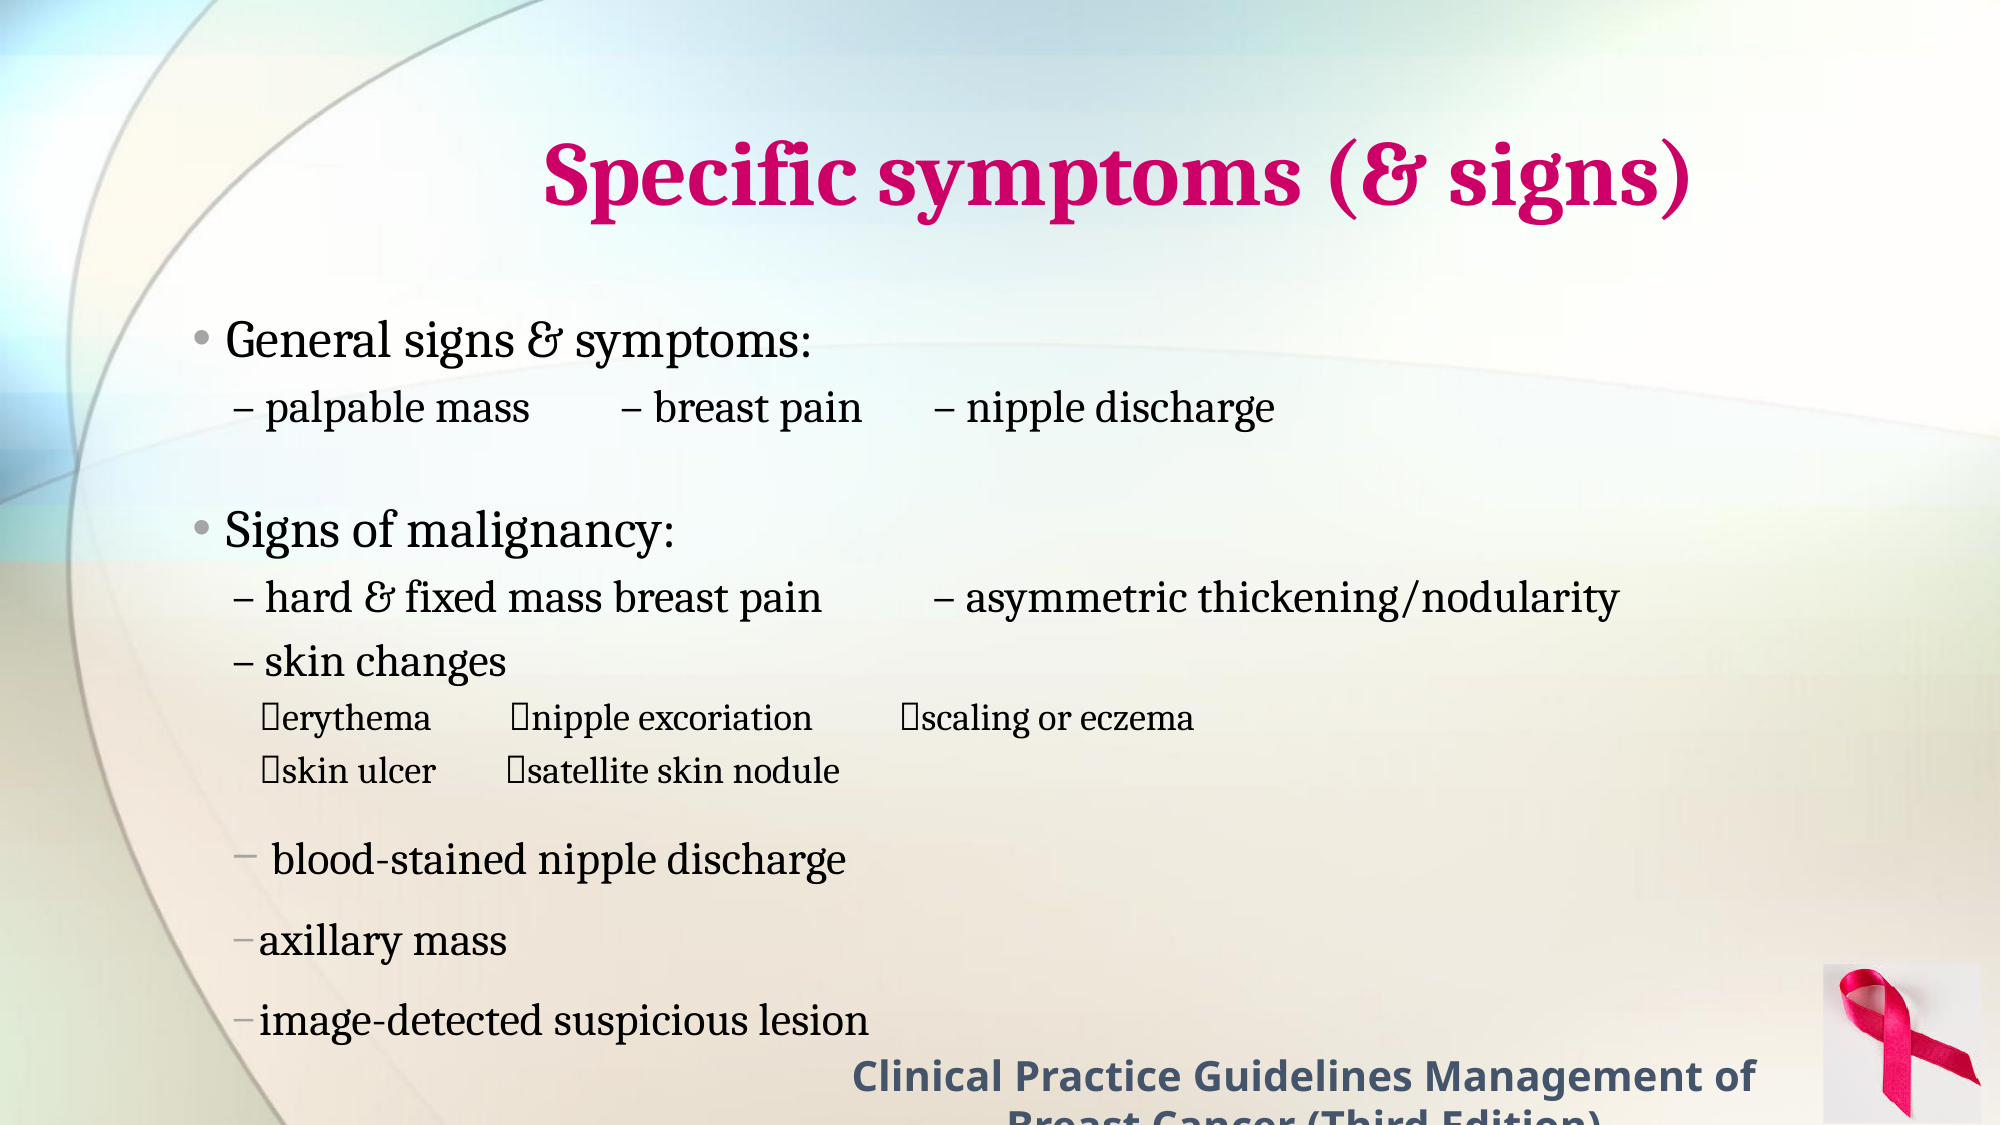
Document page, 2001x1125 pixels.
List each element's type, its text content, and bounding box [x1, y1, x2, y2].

picture [0, 0, 2001, 1125]
text_box Clinical Practice Guidelines Management of Breast Cancer (Third Edition) [788, 1070, 1820, 1125]
list General signs & symptoms: – palpable mass – breast pain – nipple discharge Signs of malignancy: – hard & fixed mass breast pain – asymmetric thickening/nodularity – skin changes erythema nipple excoriation scaling or eczema skin ulcer satellite skin nodule blood-stained nipple discharge axillary mass image-detected suspicious lesion [177, 304, 1882, 1070]
title Specific symptoms (& signs) [381, 59, 1863, 278]
slide_number 15 [1325, 1042, 1813, 1103]
